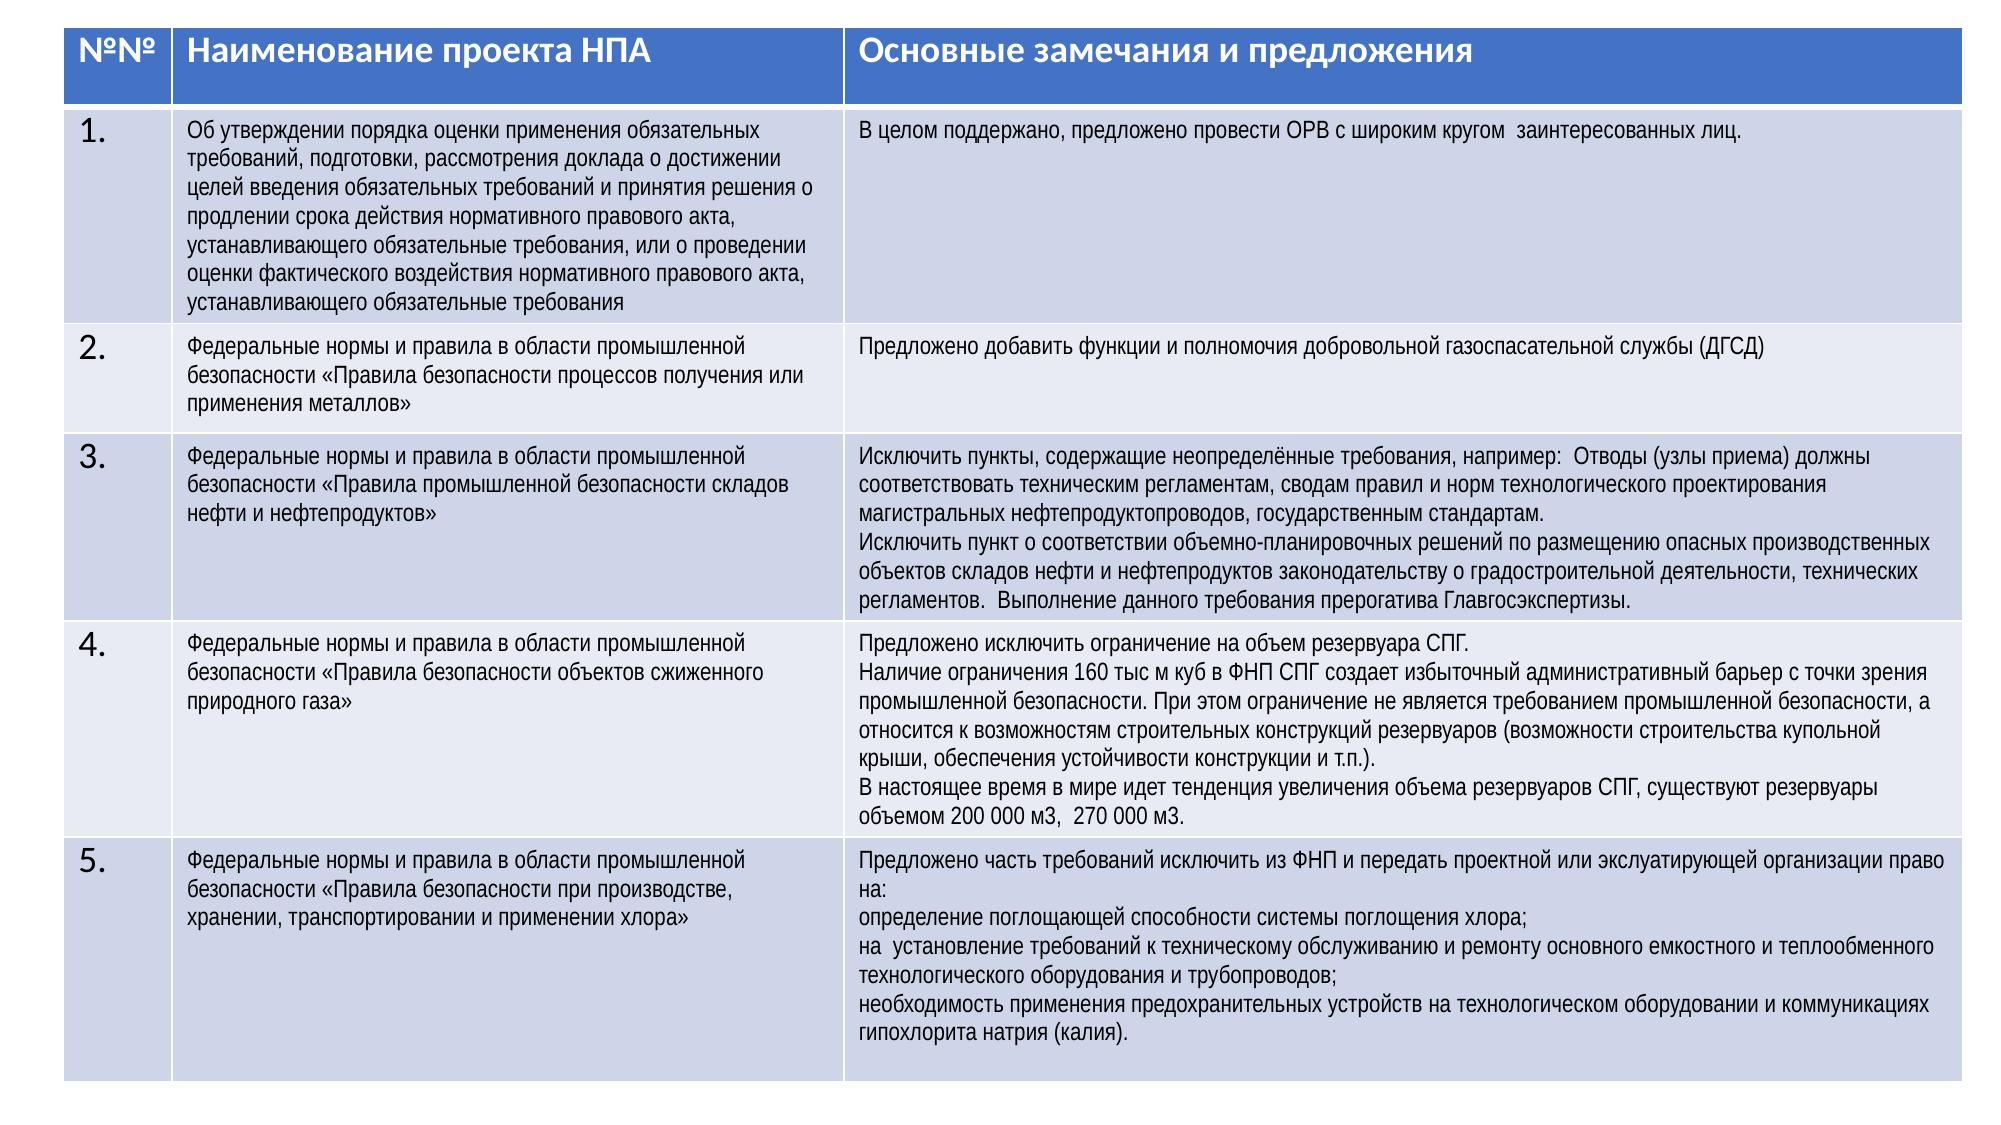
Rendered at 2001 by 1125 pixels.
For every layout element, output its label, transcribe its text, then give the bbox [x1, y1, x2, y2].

table_cell 1. [64, 110, 171, 323]
table_cell Об утверждении порядка оценки применения обязательных требований, подготовки, рассмотрения доклада о достижении целей введения обязательных требований и принятия решения о продлении срока действия нормативного правового акта, устанавливающего обязательные требования, или о проведении оценки фактического воздействия нормативного правового акта, устанавливающего обязательные требования [173, 110, 843, 323]
table_header Основные замечания и предложения [845, 28, 1962, 104]
table_cell Федеральные нормы и правила в области промышленной безопасности «Правила безопасности объектов сжиженного природного газа» [173, 622, 843, 836]
table_cell Предложено добавить функции и полномочия добровольной газоспасательной службы (ДГСД) [845, 324, 1962, 432]
table_header №№ [64, 28, 171, 104]
table_cell Предложено часть требований исключить из ФНП и передать проектной или экслуатирующей организации право на: определение поглощающей способности системы поглощения хлора; на установление требований к техническому обслуживанию и ремонту основного емкостного и теплообменного технологического оборудования и трубопроводов; необходимость применения предохранительных устройств на технологическом оборудовании и коммуникациях гипохлорита натрия (калия). [845, 838, 1962, 1081]
table_cell Предложено исключить ограничение на объем резервуара СПГ. Наличие ограничения 160 тыс м куб в ФНП СПГ создает избыточный административный барьер с точки зрения промышленной безопасности. При этом ограничение не является требованием промышленной безопасности, а относится к возможностям строительных конструкций резервуаров (возможности строительства купольной крыши, обеспечения устойчивости конструкции и т.п.). В настоящее время в мире идет тенденция увеличения объема резервуаров СПГ, существуют резервуары объемом 200 000 м3, 270 000 м3. [845, 622, 1962, 836]
table_cell Федеральные нормы и правила в области промышленной безопасности «Правила безопасности при производстве, хранении, транспортировании и применении хлора» [173, 838, 843, 1081]
table_cell 5. [64, 838, 171, 1081]
table_cell Федеральные нормы и правила в области промышленной безопасности «Правила промышленной безопасности складов нефти и нефтепродуктов» [173, 434, 843, 620]
table_header Наименование проекта НПА [173, 28, 843, 104]
table_cell 4. [64, 622, 171, 836]
table_cell 3. [64, 434, 171, 620]
table_cell Исключить пункты, содержащие неопределённые требования, например: Отводы (узлы приема) должны соответствовать техническим регламентам, сводам правил и норм технологического проектирования магистральных нефтепродуктопроводов, государственным стандартам. Исключить пункт о соответствии объемно-планировочных решений по размещению опасных производственных объектов складов нефти и нефтепродуктов законодательству о градостроительной деятельности, технических регламентов. Выполнение данного требования прерогатива Главгосэкспертизы. [845, 434, 1962, 620]
table_cell Федеральные нормы и правила в области промышленной безопасности «Правила безопасности процессов получения или применения металлов» [173, 324, 843, 432]
table_cell 2. [64, 324, 171, 432]
table_cell В целом поддержано, предложено провести ОРВ с широким кругом заинтересованных лиц. [845, 110, 1962, 323]
